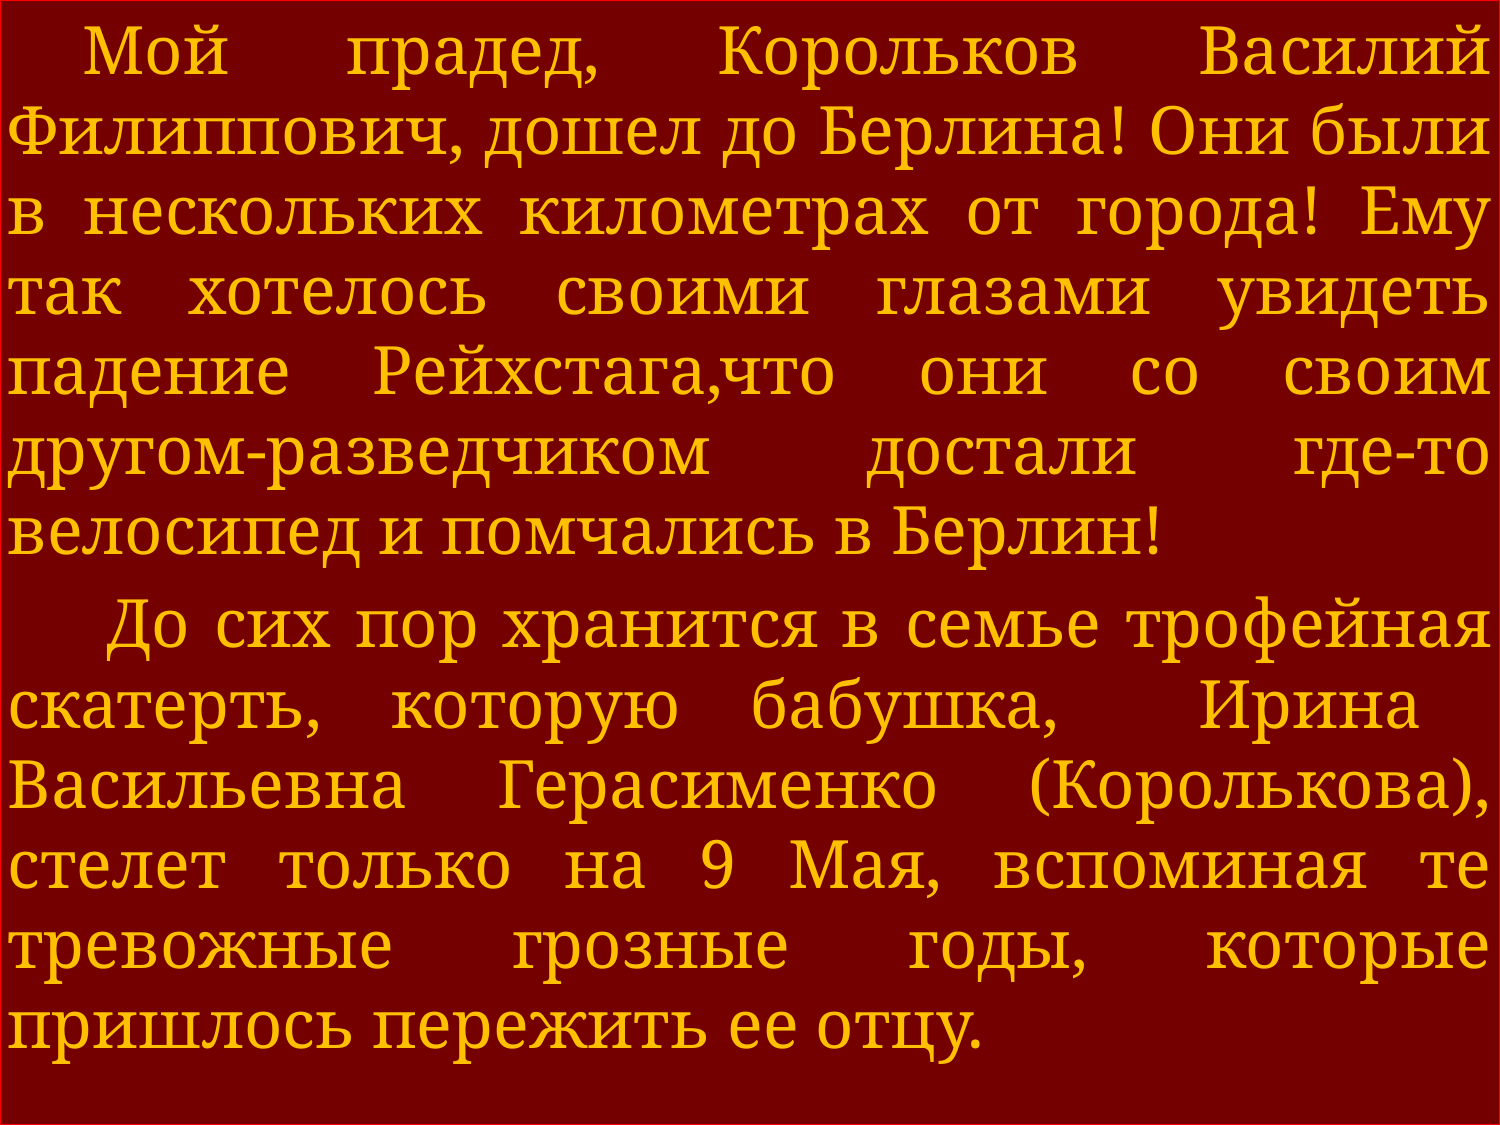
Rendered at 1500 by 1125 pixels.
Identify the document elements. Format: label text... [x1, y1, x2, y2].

list Мой прадед, Корольков Василий Филиппович, дошел до Берлина! Они были в нескольких километрах от города! Ему так хотелось своими глазами увидеть падение Рейхстага,что они со своим другом-разведчиком достали где-то велосипед и помчались в Берлин! До сих пор хранится в семье трофейная скатерть, которую бабушка, Ирина Васильевна Герасименко (Королькова), стелет только на 9 Мая, вспоминая те тревожные грозные годы, которые пришлось пережить ее отцу. [0, 0, 1500, 1125]
